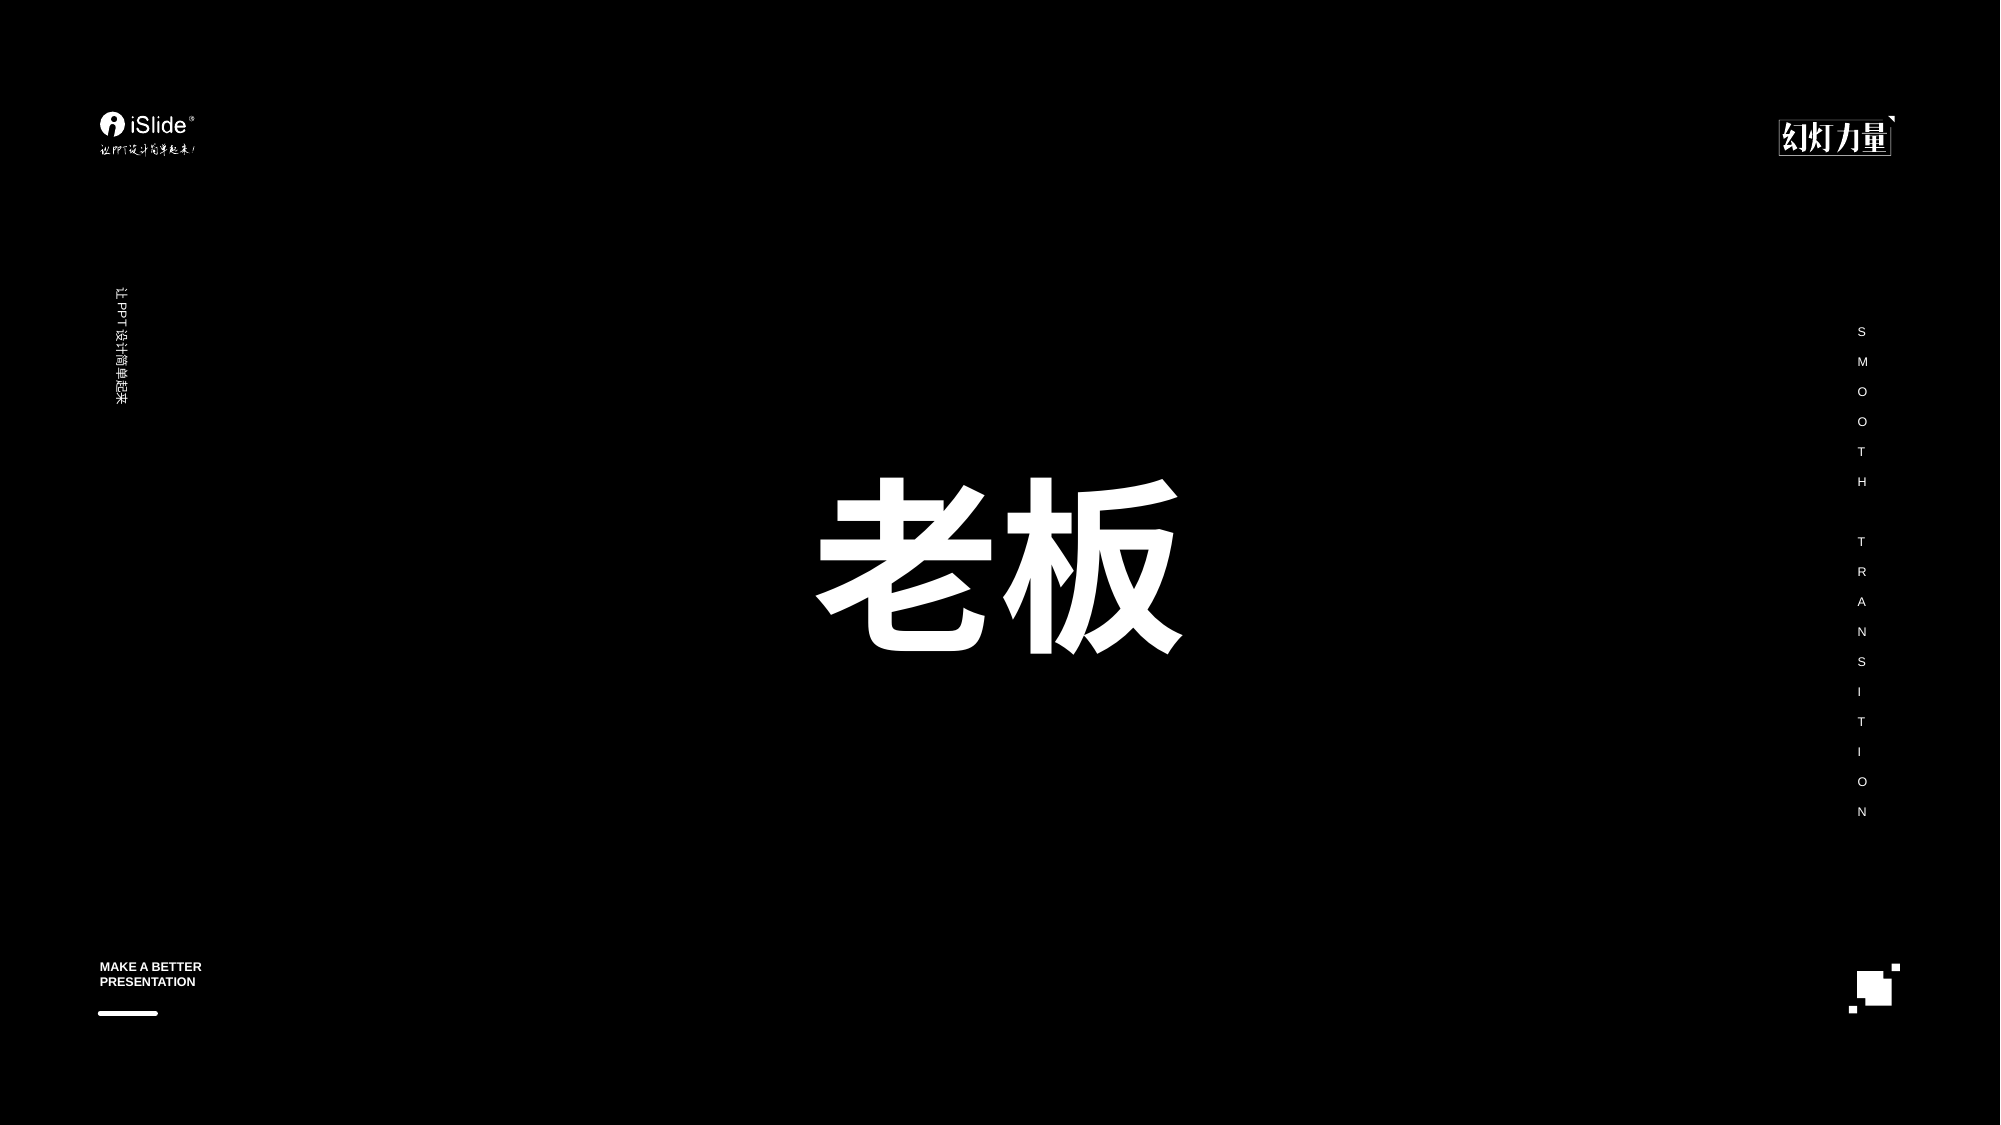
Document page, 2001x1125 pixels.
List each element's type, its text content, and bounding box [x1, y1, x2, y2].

text_box 老板 [211, 405, 1788, 719]
